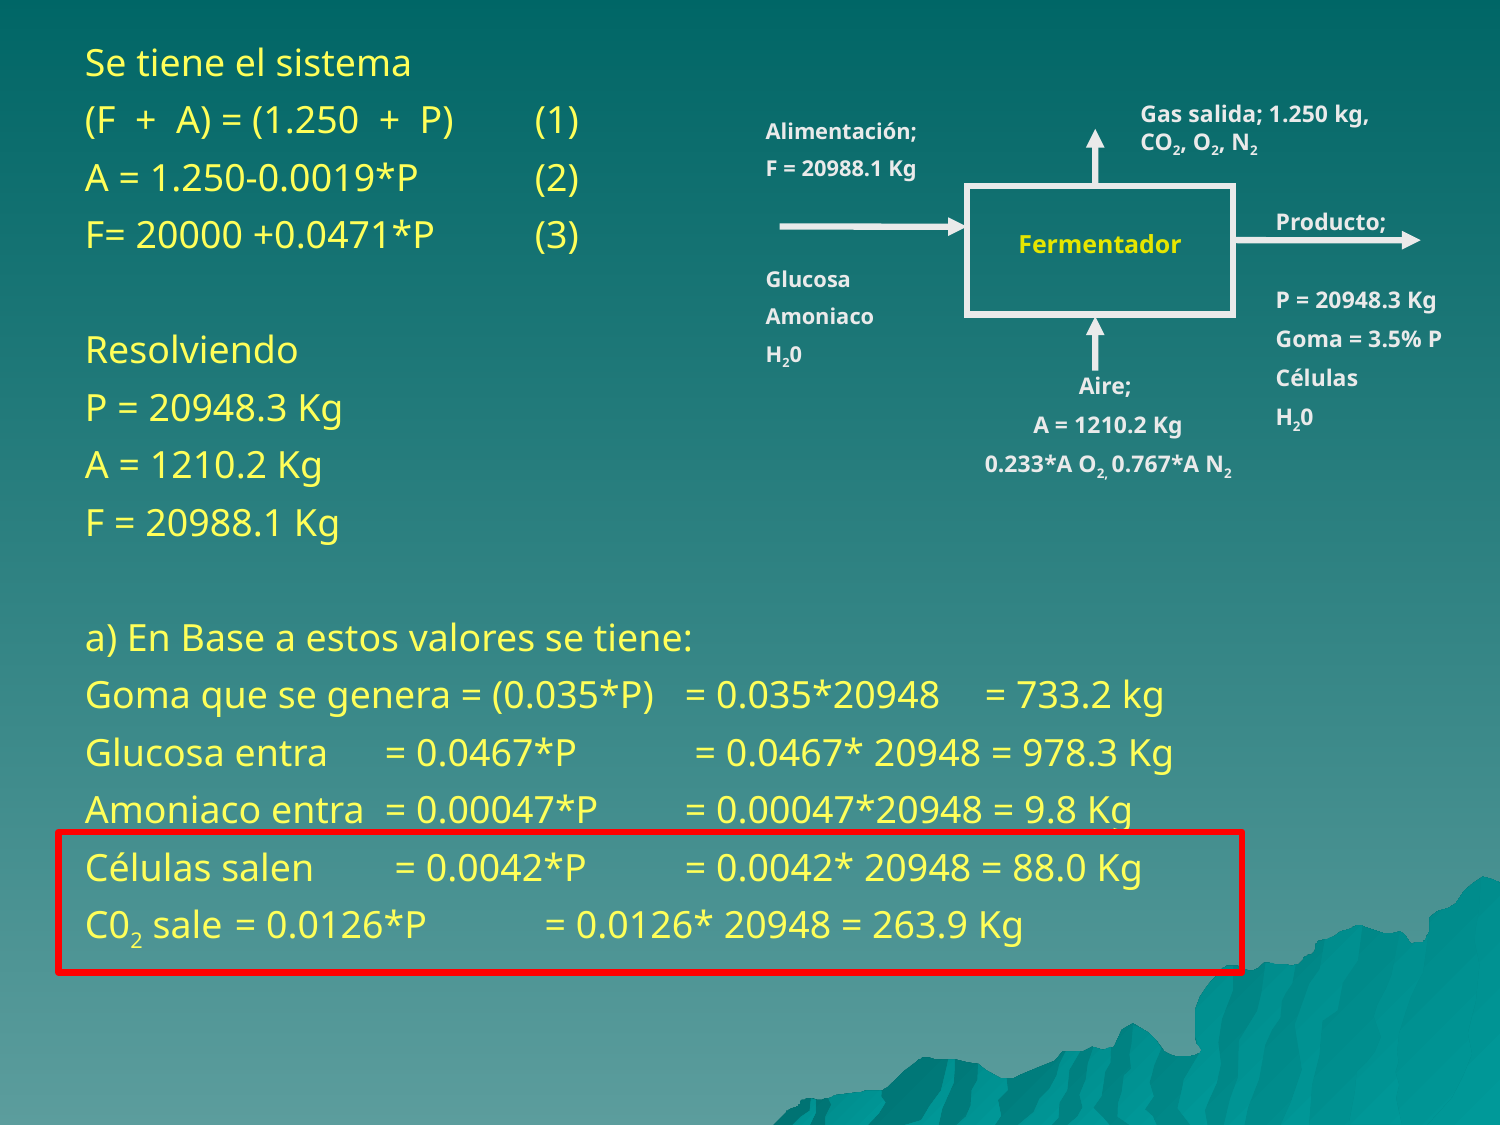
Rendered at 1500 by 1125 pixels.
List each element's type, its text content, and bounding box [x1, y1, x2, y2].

text_box Se tiene el sistema (F + A) = (1.250 + P) (1) A = 1.250-0.0019*P (2) F= 20000 +0.0471*P (3) Resolviendo P = 20948.3 Kg A = 1210.2 Kg F = 20988.1 Kg a) En Base a estos valores se tiene: Goma que se genera = (0.035*P) = 0.035*20948 = 733.2 kg Glucosa entra = 0.0467*P = 0.0467* 20948 = 978.3 Kg Amoniaco entra = 0.00047*P = 0.00047*20948 = 9.8 Kg Células salen = 0.0042*P = 0.0042* 20948 = 88.0 Kg C02 sale = 0.0126*P = 0.0126* 20948 = 263.9 Kg [70, 31, 1500, 1125]
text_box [750, 88, 1500, 532]
text_box [56, 830, 1244, 975]
